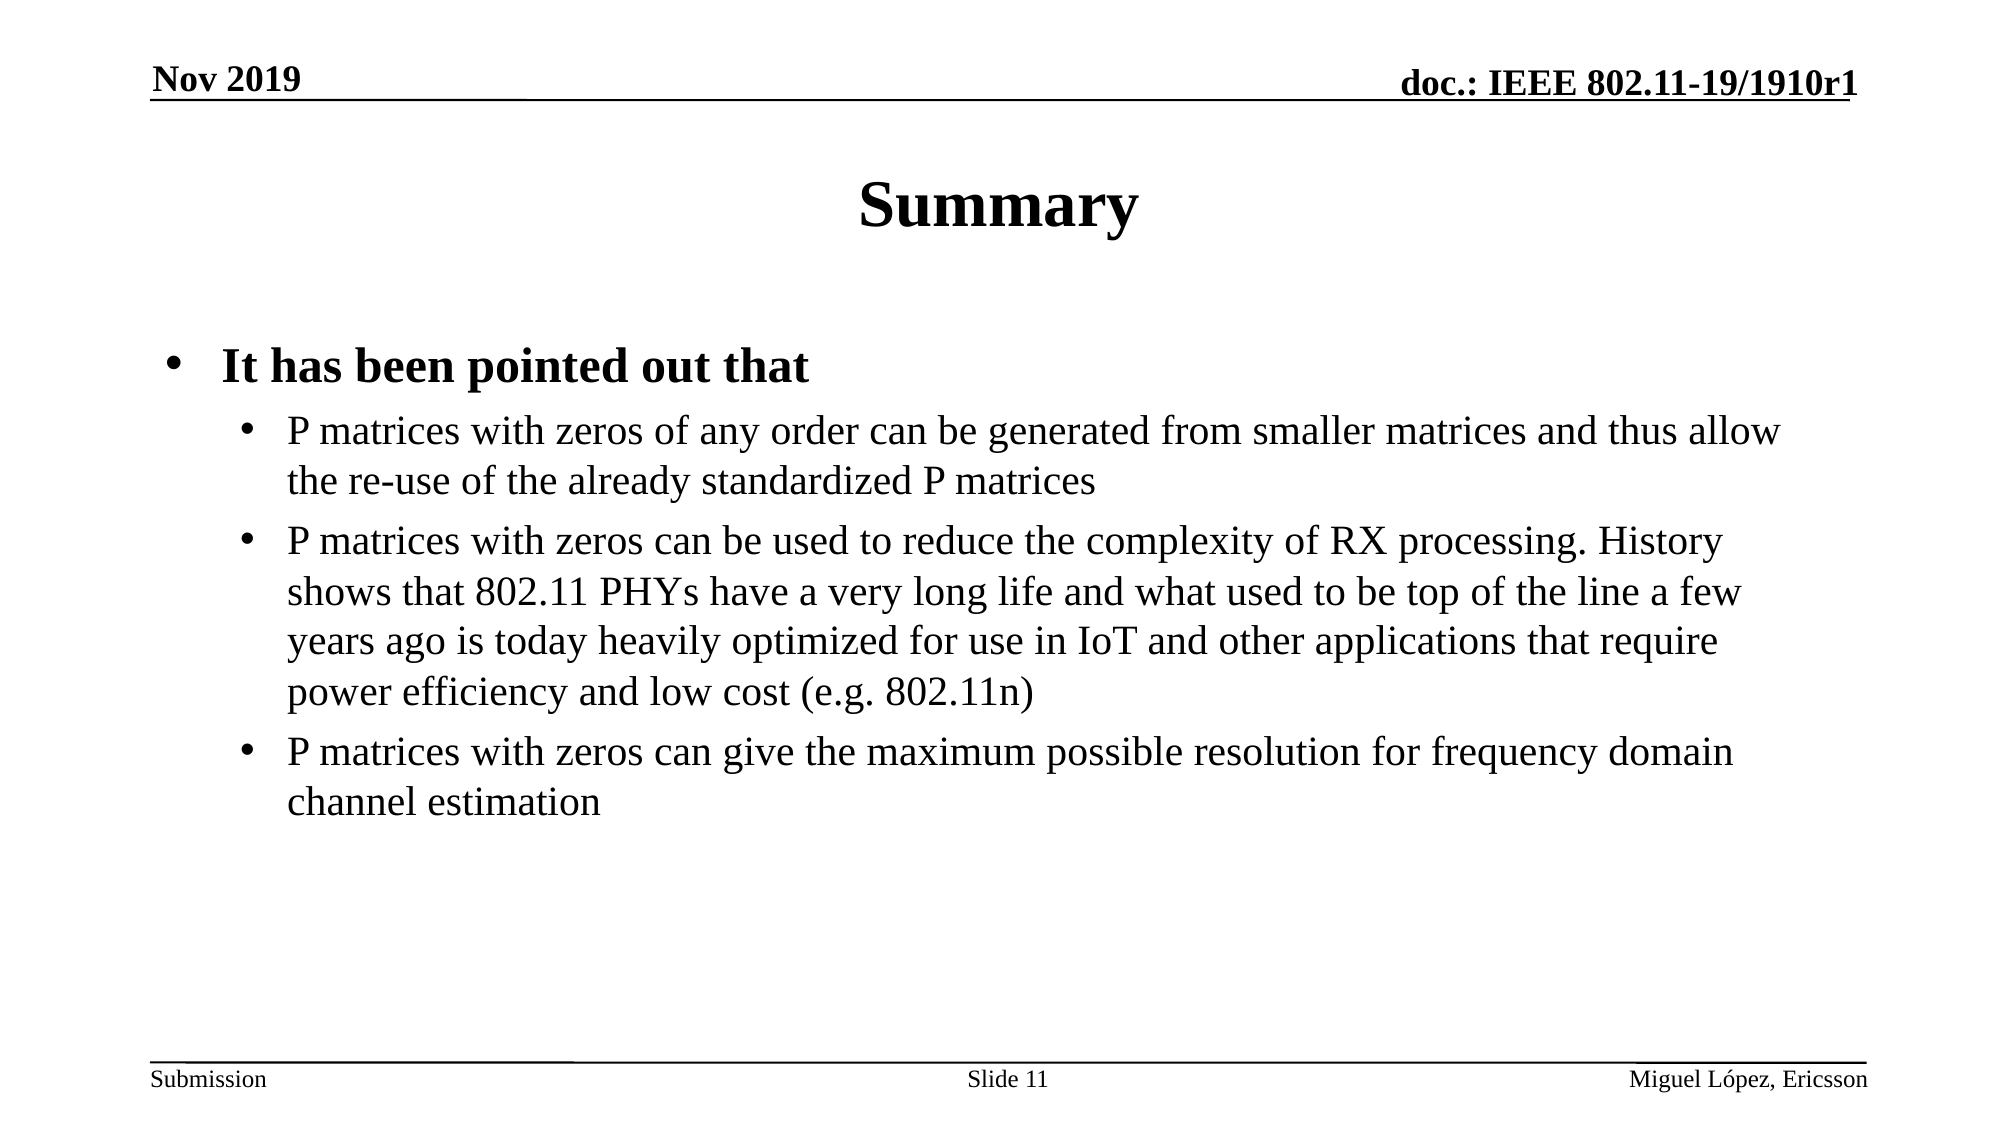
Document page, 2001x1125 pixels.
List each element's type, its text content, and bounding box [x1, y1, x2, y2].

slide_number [152, 54, 563, 100]
footer Miguel López, Ericsson [1171, 1061, 1869, 1093]
list It has been pointed out that P matrices with zeros of any order can be generated from smaller matrices and thus allow the re-use of the already standardized P matrices P matrices with zeros can be used to reduce the complexity of RX processing. History shows that 802.11 PHYs have a very long life and what used to be top of the line a few years ago is today heavily optimized for use in IoT and other applications that require power efficiency and low cost (e.g. 802.11n) P matrices with zeros can give the maximum possible resolution for frequency domain channel estimation [149, 324, 1850, 1000]
slide_number Slide 11 [950, 1061, 1067, 1123]
title Summary [149, 112, 1850, 288]
